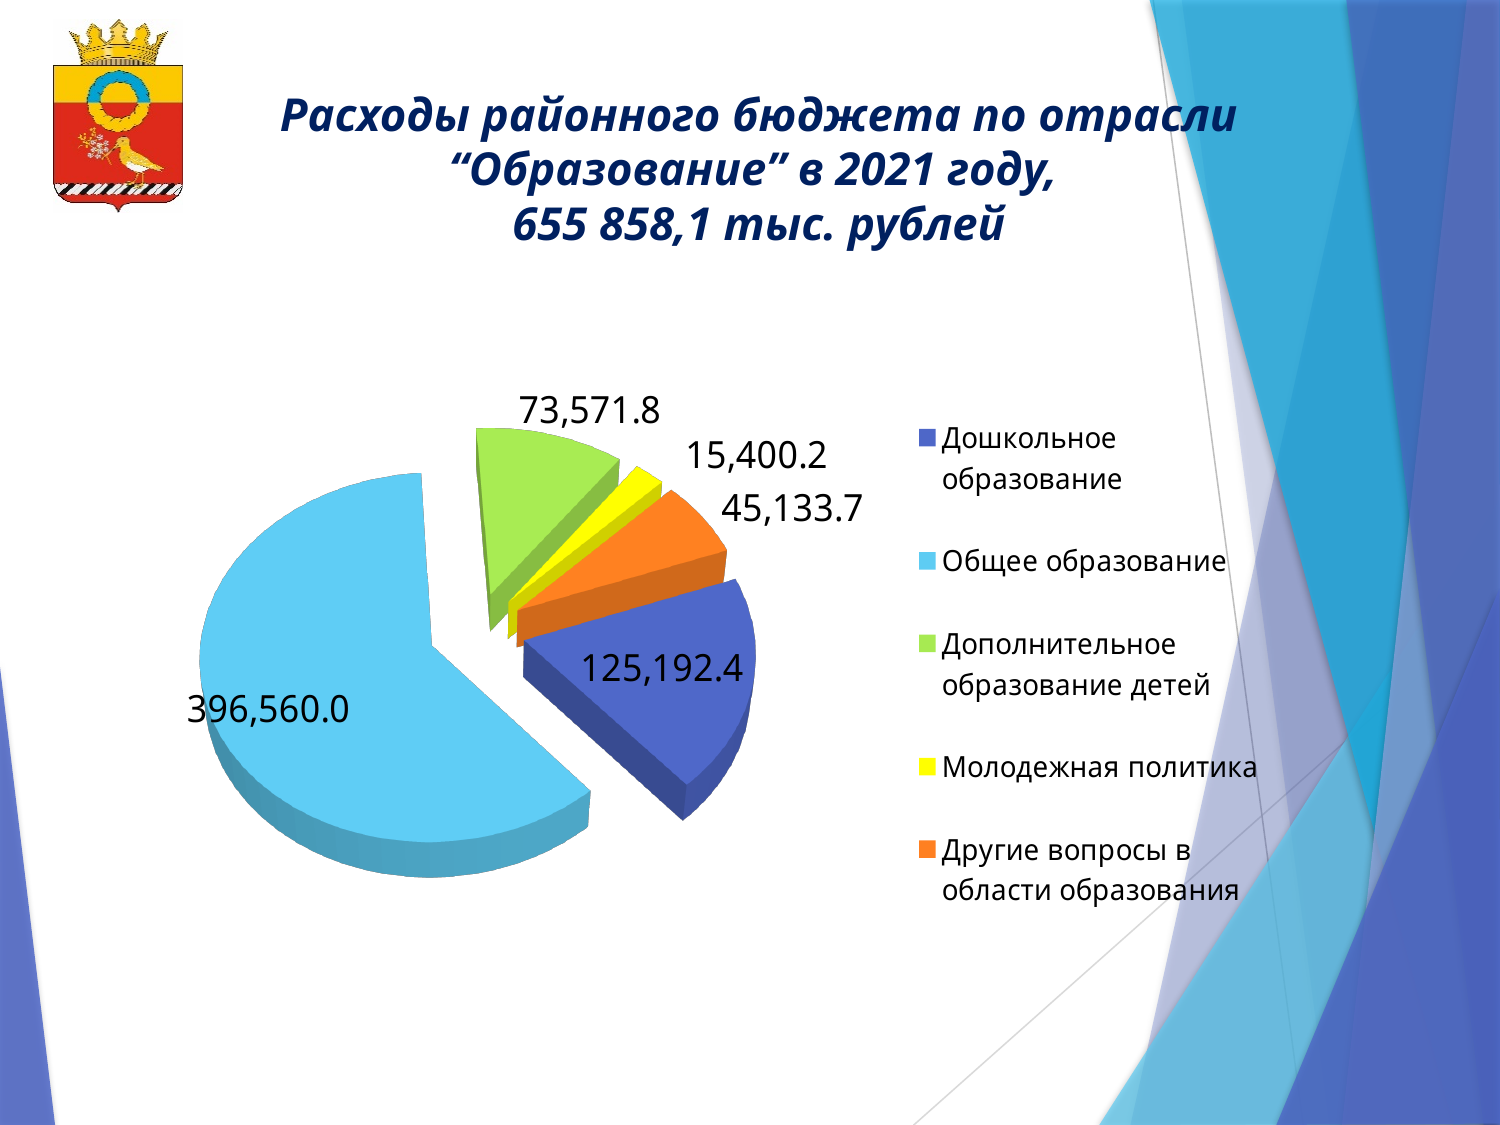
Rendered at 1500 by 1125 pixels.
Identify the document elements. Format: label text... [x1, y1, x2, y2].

title Расходы районного бюджета по отрасли “Образование” в 2021 году, 655 858,1 тыс. рублей [230, 78, 1289, 295]
picture [52, 18, 184, 213]
chart [52, 302, 1294, 1024]
